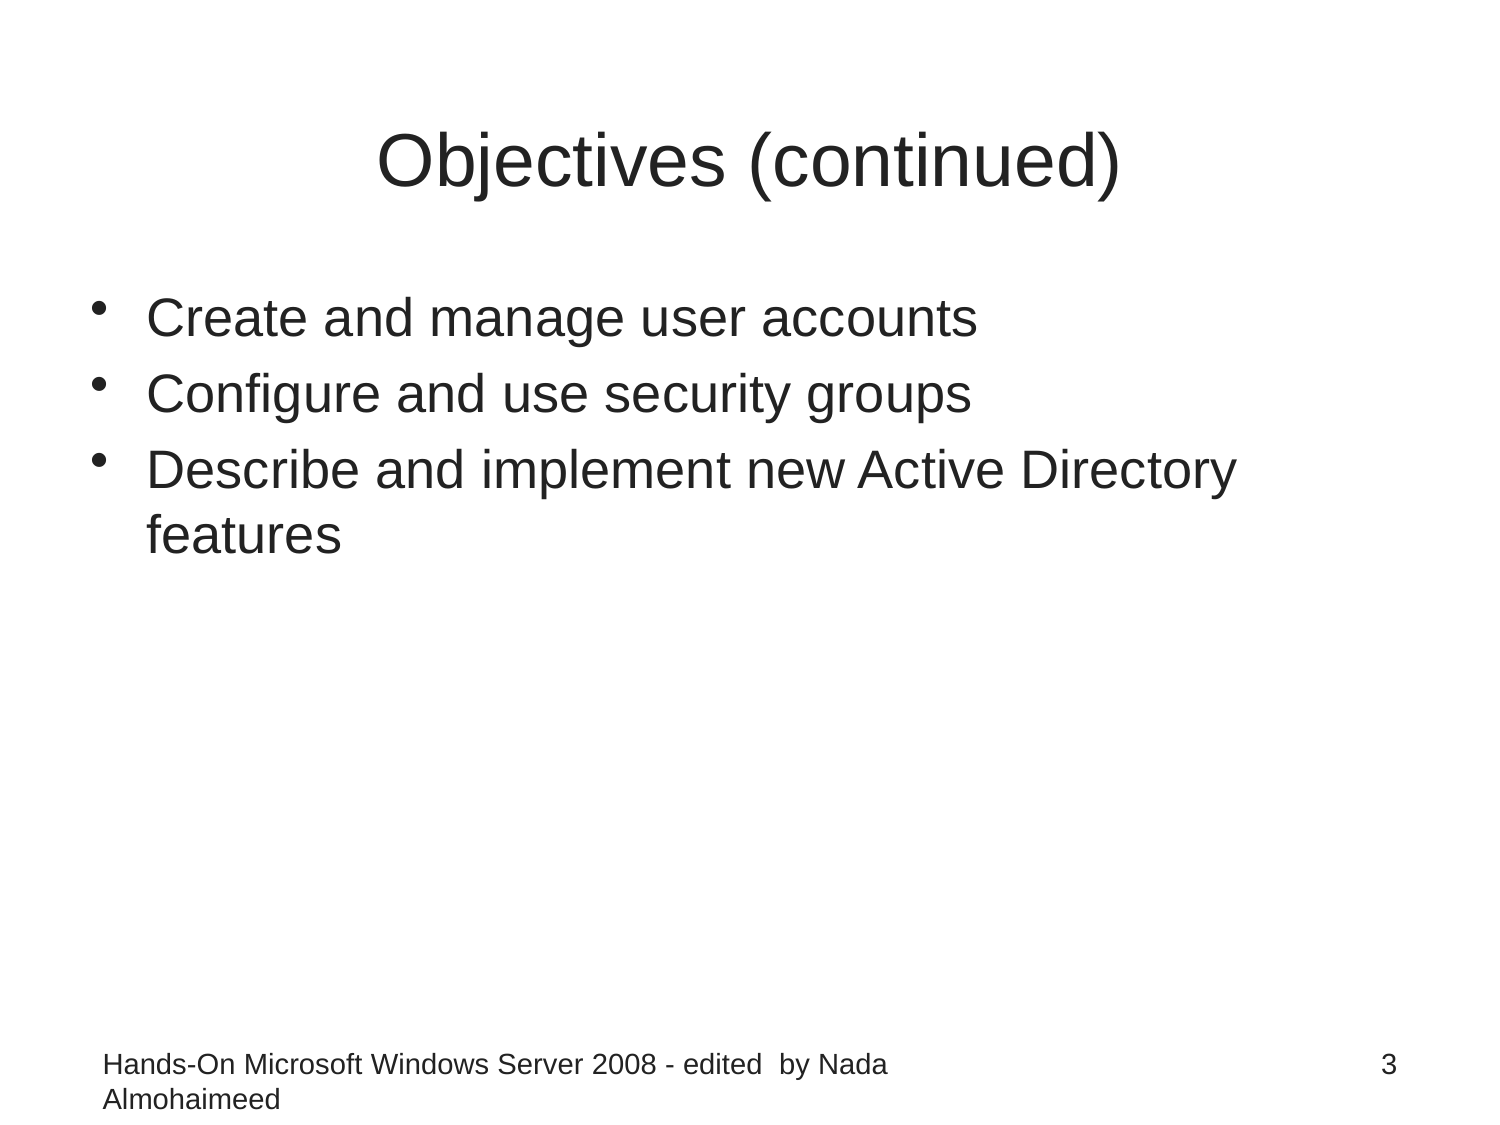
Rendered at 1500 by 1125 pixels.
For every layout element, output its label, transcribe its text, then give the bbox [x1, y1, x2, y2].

footer Hands-On Microsoft Windows Server 2008 - edited by Nada Almohaimeed [87, 1037, 1051, 1101]
list Create and manage user accounts Configure and use security groups Describe and implement new Active Directory features [74, 274, 1438, 1026]
slide_number 3 [1074, 1037, 1413, 1101]
title Objectives (continued) [87, 62, 1413, 251]
